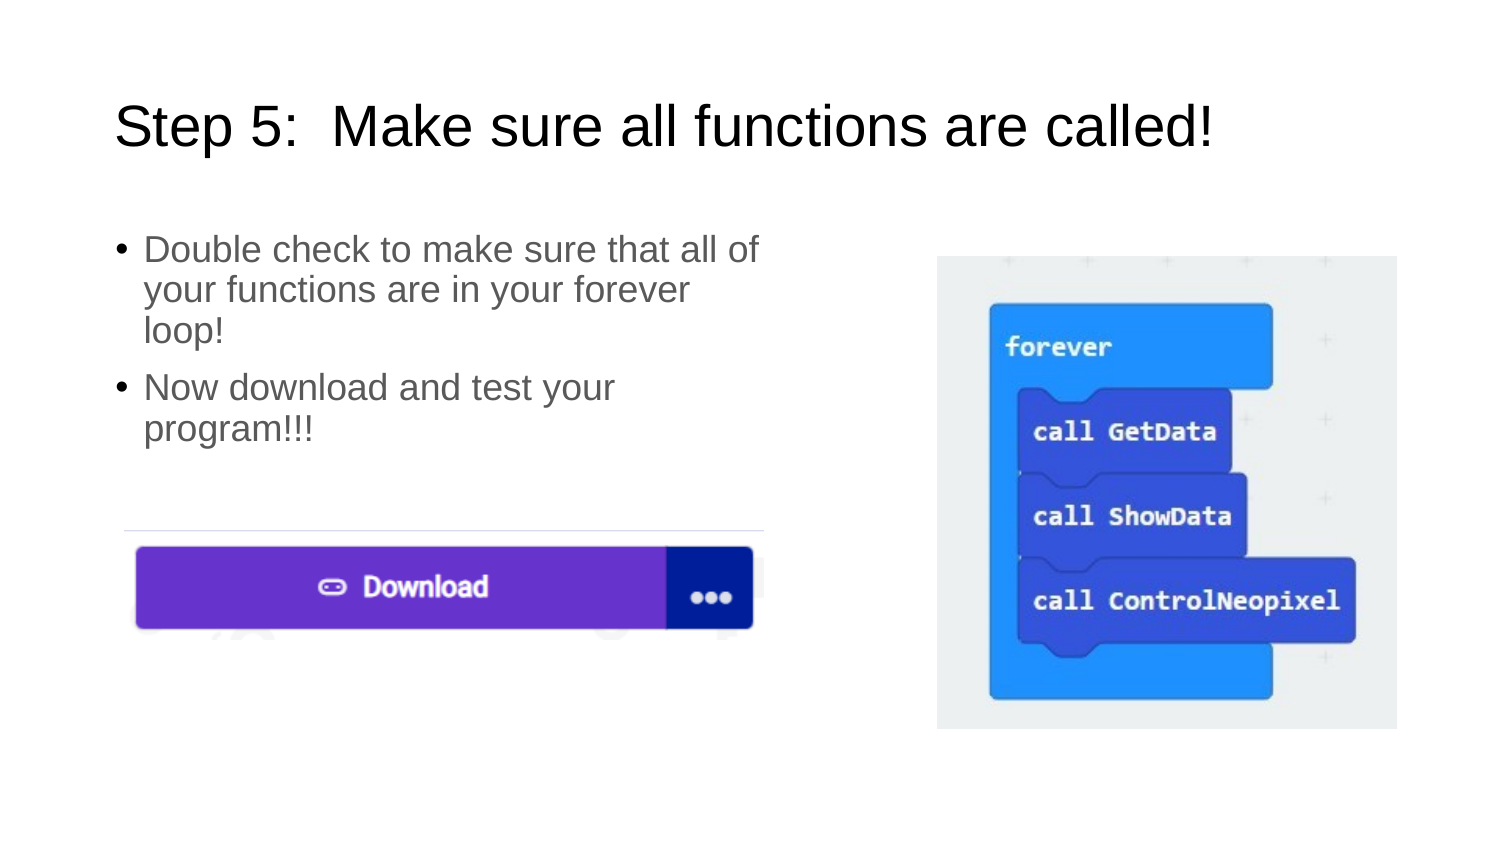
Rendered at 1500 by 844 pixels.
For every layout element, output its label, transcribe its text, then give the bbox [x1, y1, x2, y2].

list Double check to make sure that all of your functions are in your forever loop! Now download and test your program!!! [103, 224, 777, 760]
title Step 5: Make sure all functions are called! [103, 46, 1397, 210]
picture [124, 529, 764, 640]
picture [937, 256, 1398, 729]
